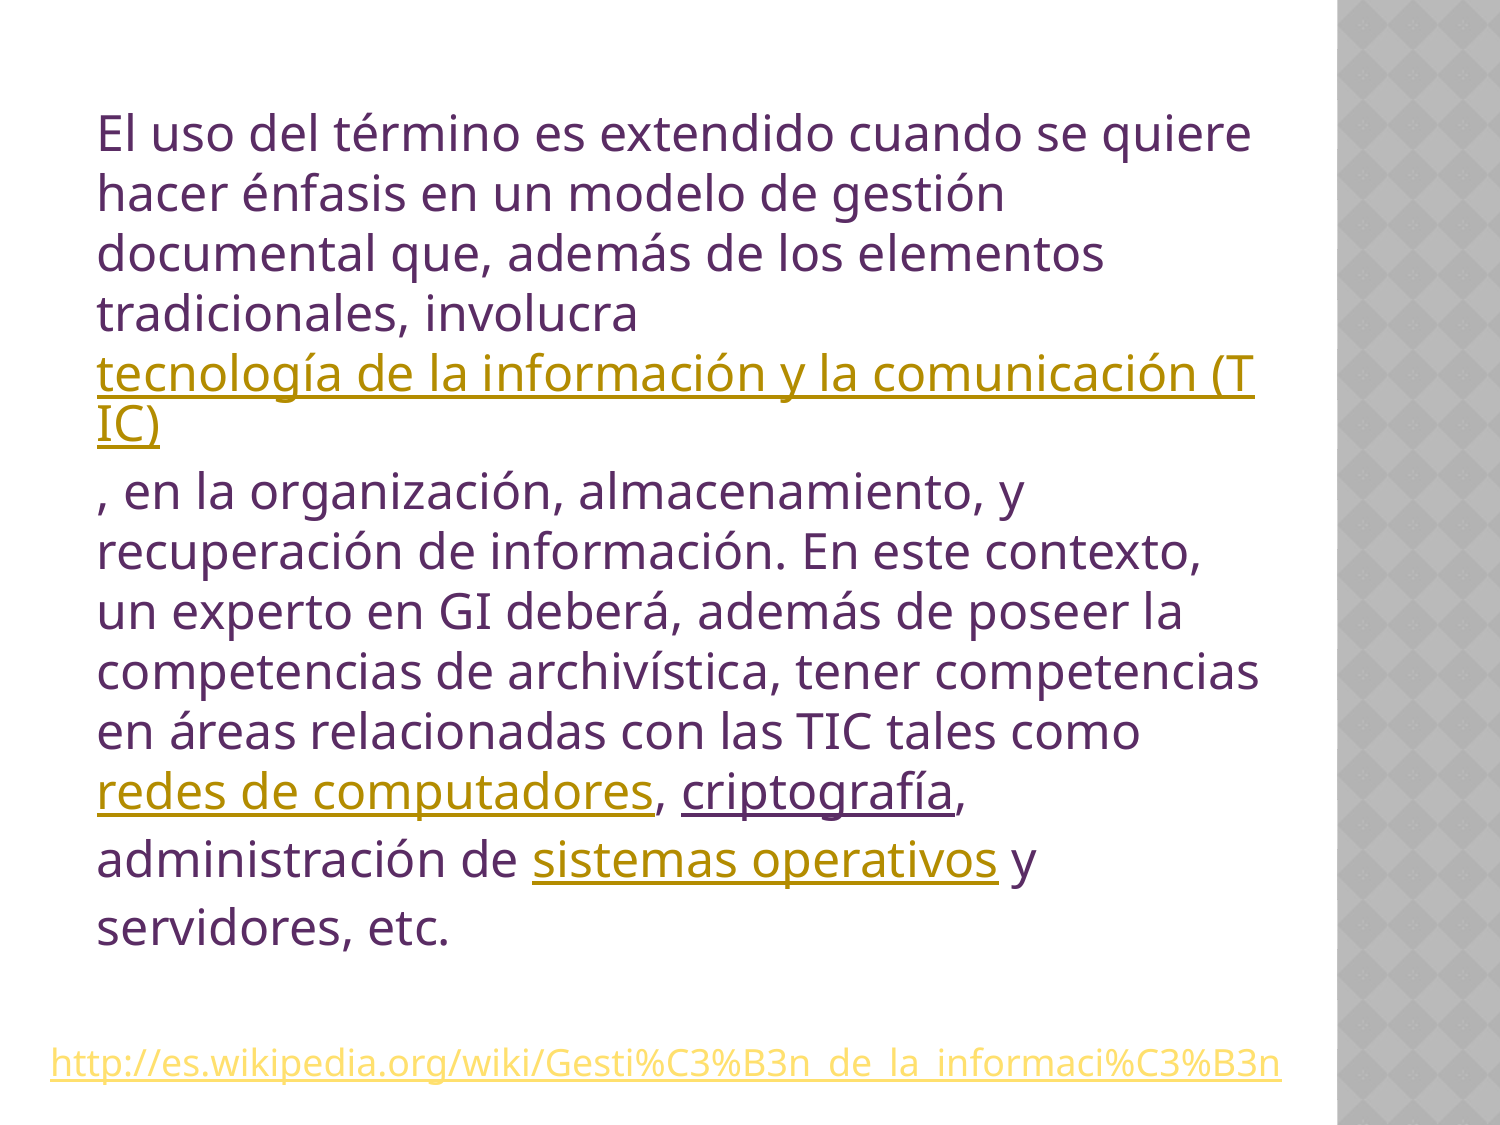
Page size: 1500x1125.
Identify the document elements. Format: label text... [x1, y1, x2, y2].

text_box http://es.wikipedia.org/wiki/Gesti%C3%B3n_de_la_informaci%C3%B3n [35, 1031, 1348, 1097]
text_box El uso del término es extendido cuando se quiere hacer énfasis en un modelo de gestión documental que, además de los elementos tradicionales, involucra tecnología de la información y la comunicación (TIC), en la organización, almacenamiento, y recuperación de información. En este contexto, un experto en GI deberá, además de poseer la competencias de archivística, tener competencias en áreas relacionadas con las TIC tales como redes de computadores, criptografía, administración de sistemas operativos y servidores, etc. [82, 93, 1278, 914]
